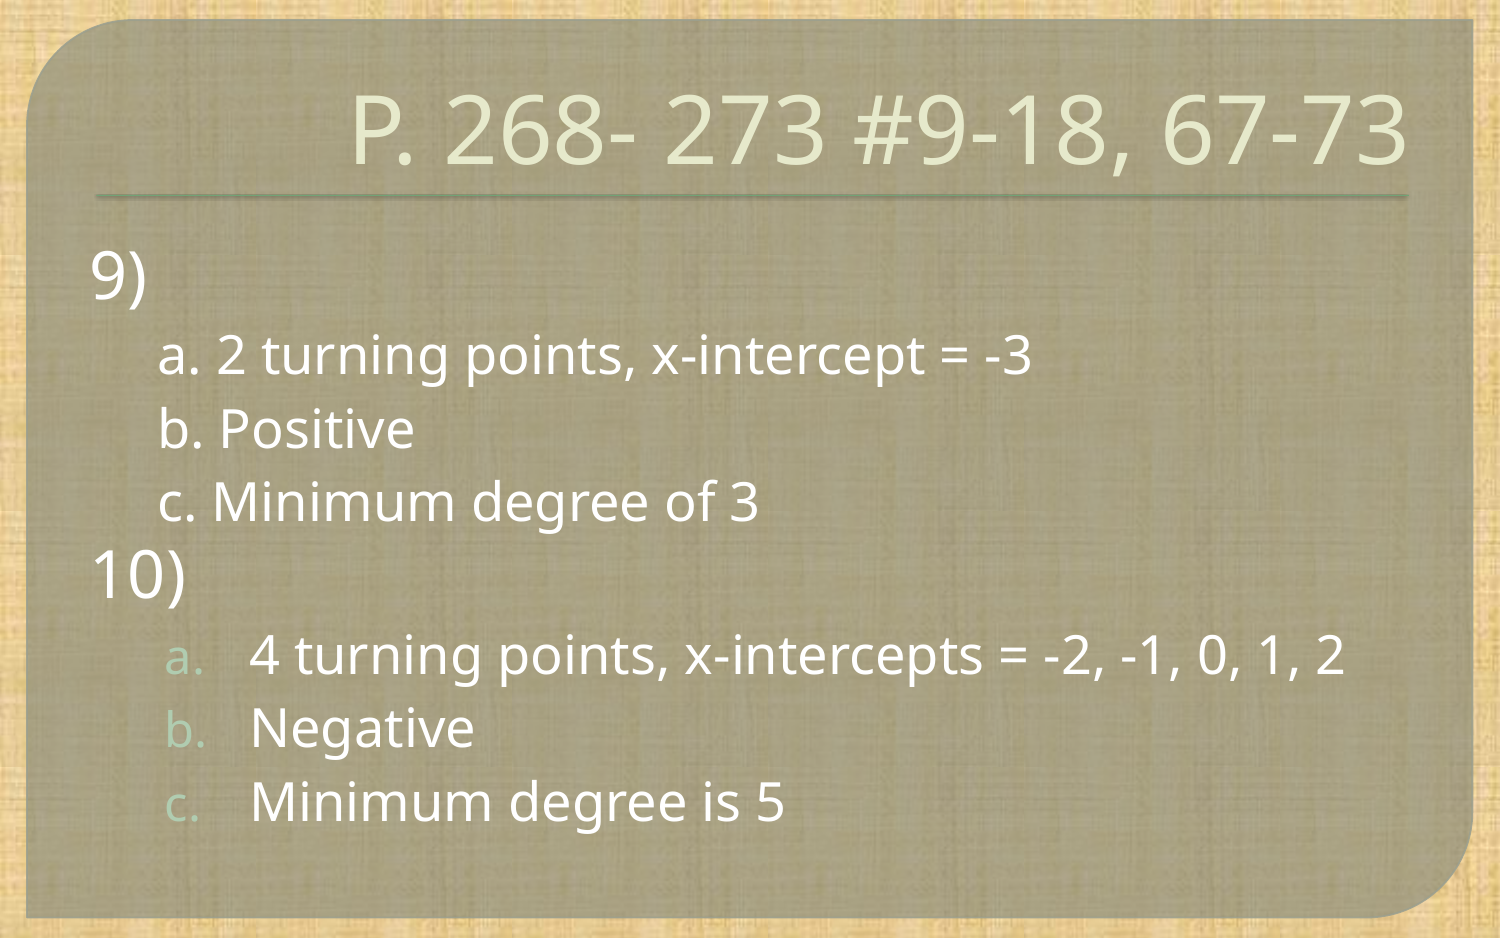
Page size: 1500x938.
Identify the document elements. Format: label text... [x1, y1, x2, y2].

list 9) a. 2 turning points, x-intercept = -3 b. Positive c. Minimum degree of 3 10) 4 turning points, x-intercepts = -2, -1, 0, 1, 2 Negative Minimum degree is 5 [75, 225, 1425, 844]
picture [0, 0, 1500, 938]
title P. 268- 273 #9-18, 67-73 [75, 34, 1425, 191]
